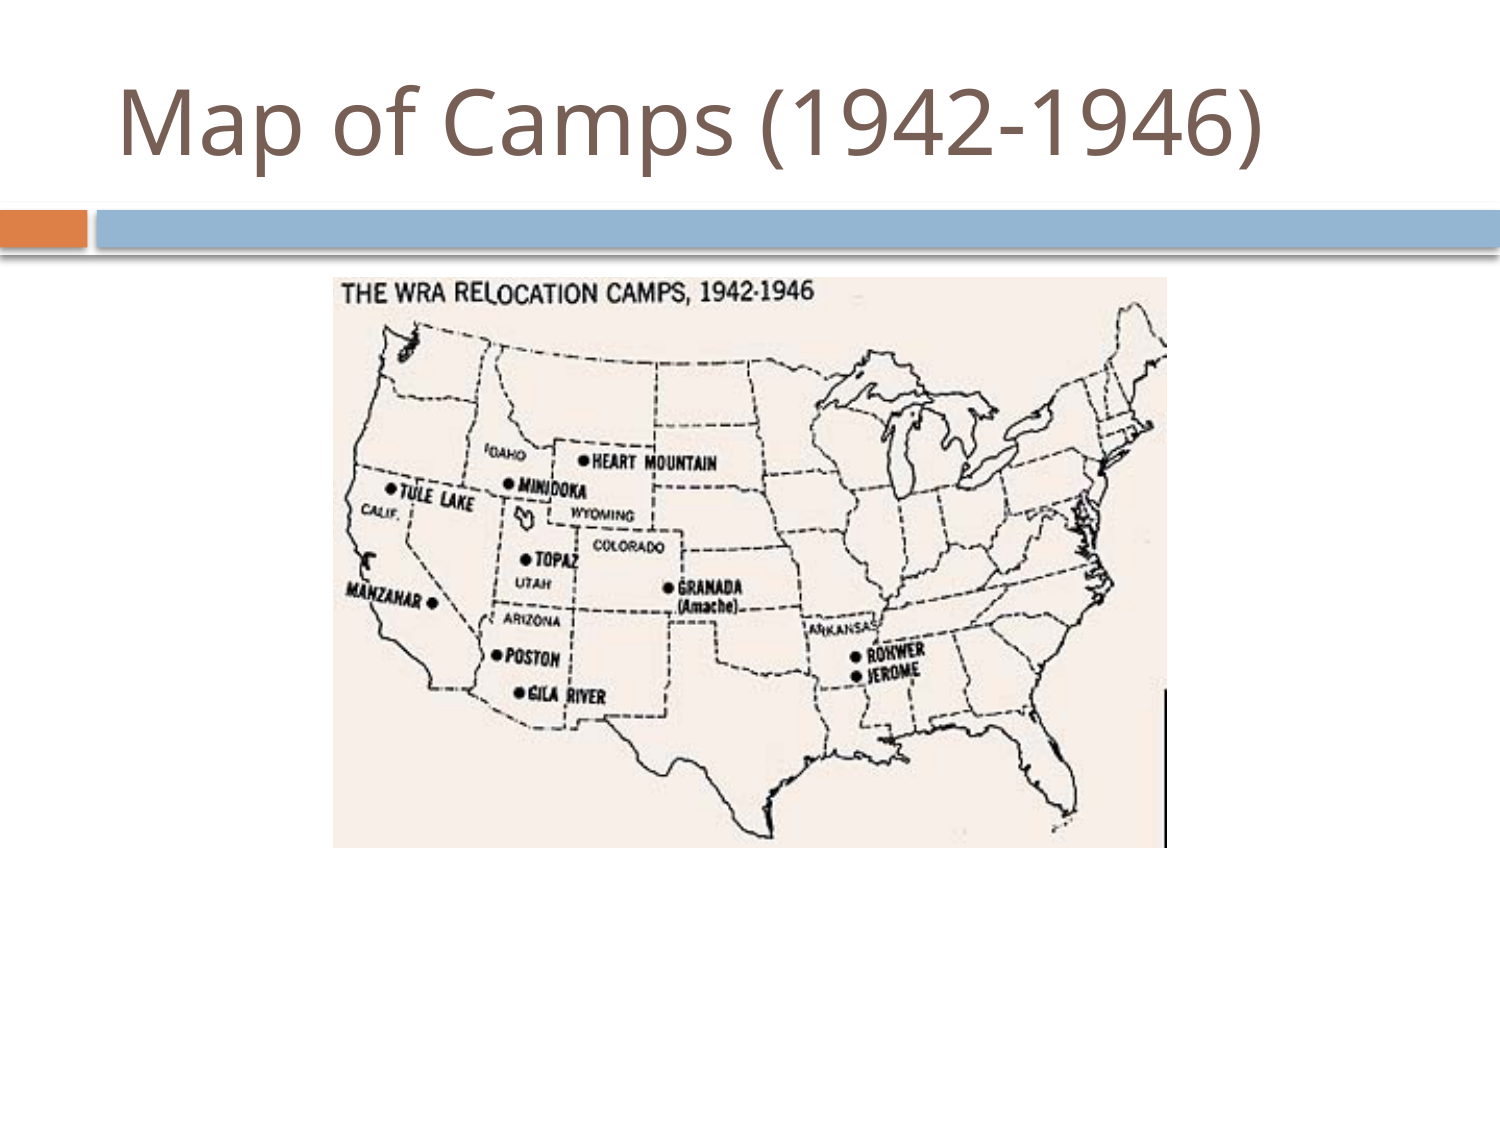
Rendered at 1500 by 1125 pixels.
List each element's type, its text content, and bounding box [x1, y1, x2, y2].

picture [332, 276, 1167, 849]
title Map of Camps (1942-1946) [100, 37, 1438, 200]
